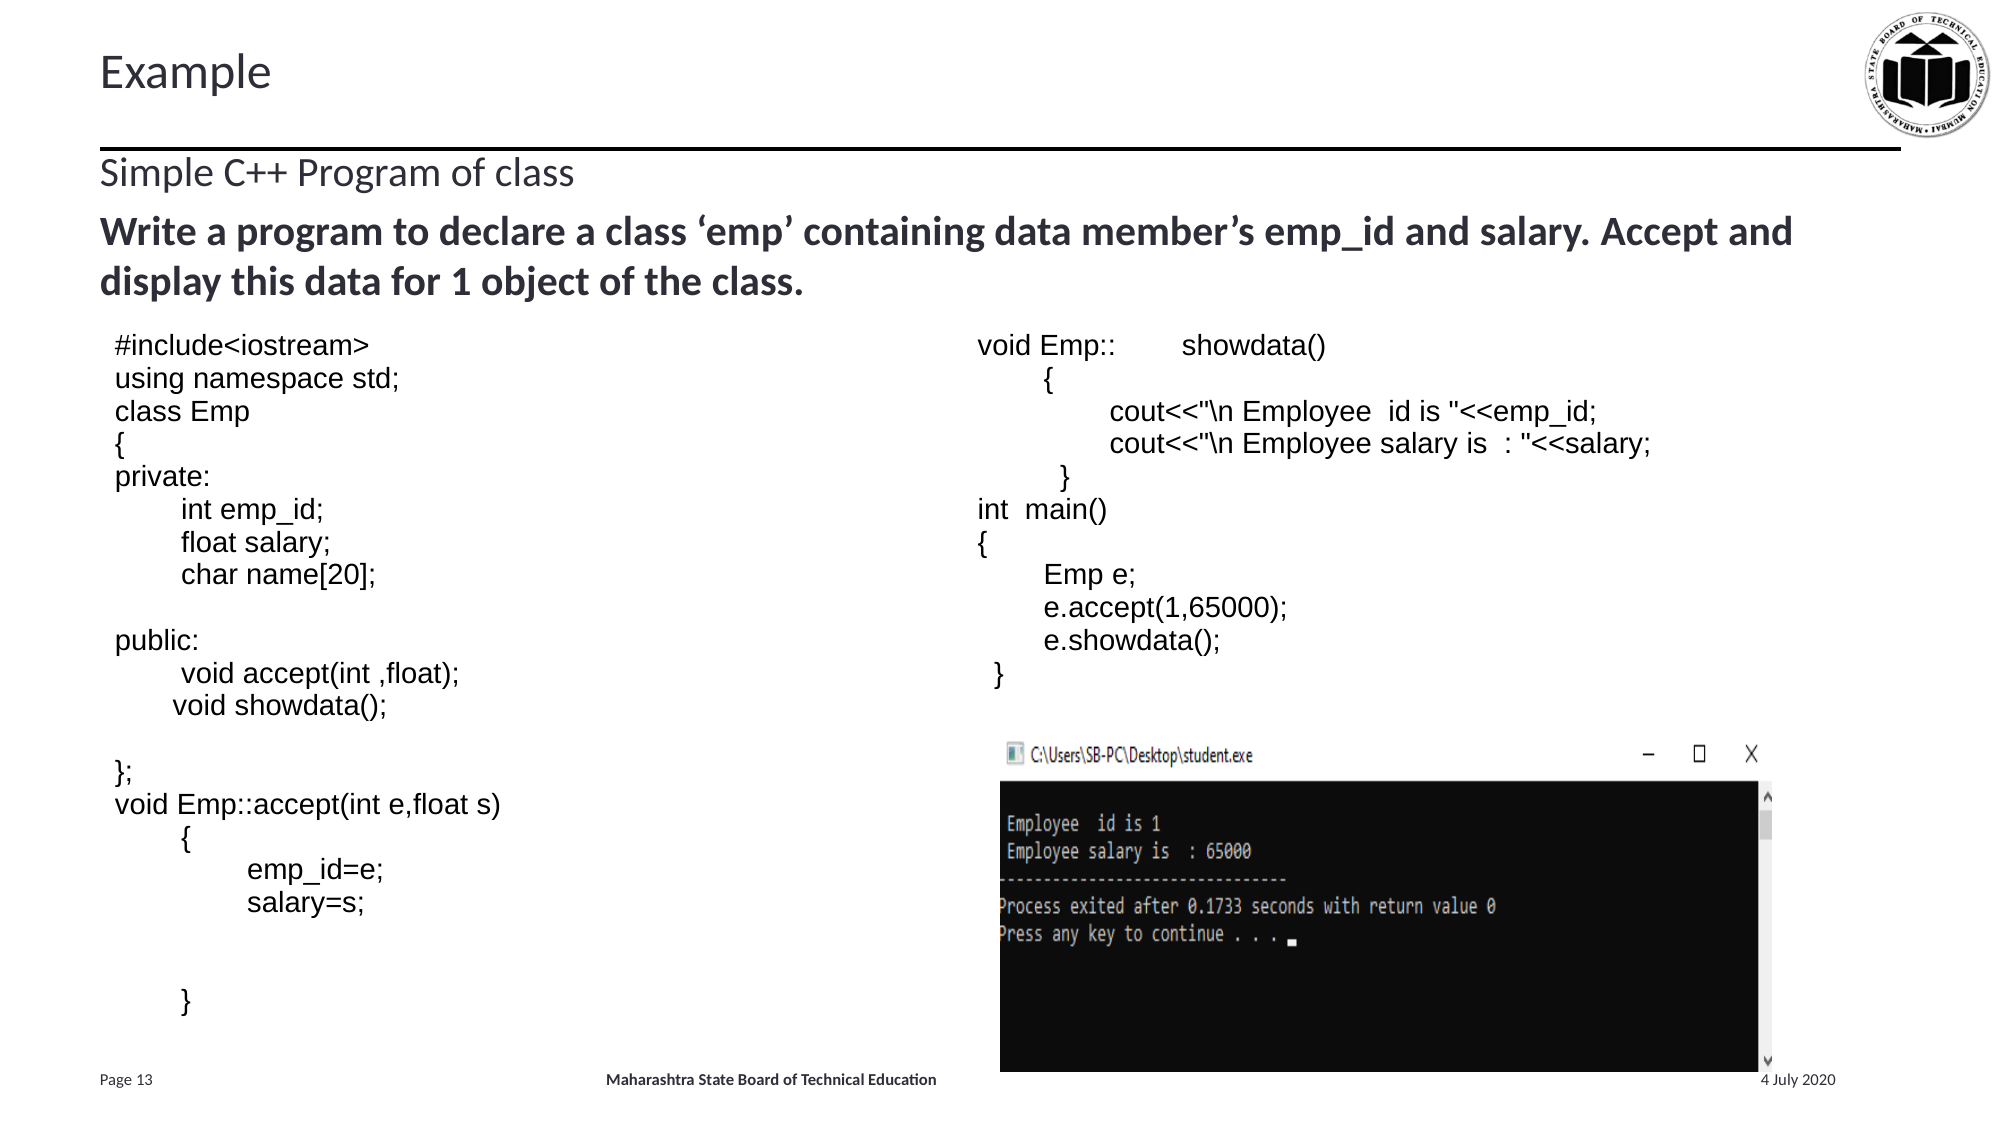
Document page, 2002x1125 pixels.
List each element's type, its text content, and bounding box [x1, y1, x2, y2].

title Example [100, 48, 1901, 145]
table_header void Emp:: showdata() { cout<<"\n Employee id is "<<emp_id; cout<<"\n Employee salary is : "<<salary; } int main() { Emp e; e.accept(1,65000); e.showdata(); } [963, 321, 1825, 1042]
picture [1852, 0, 2001, 149]
list Simple C++ Program of class Write a program to declare a class ‘emp’ containing data member’s emp_id and salary. Accept and display this data for 1 object of the class. [100, 145, 1901, 1077]
table_header #include<iostream> using namespace std; class Emp { private: int emp_id; float salary; char name[20]; public: void accept(int ,float); void showdata(); }; void Emp::accept(int e,float s) { emp_id=e; salary=s; } [100, 321, 963, 1042]
picture [1000, 734, 1772, 1072]
